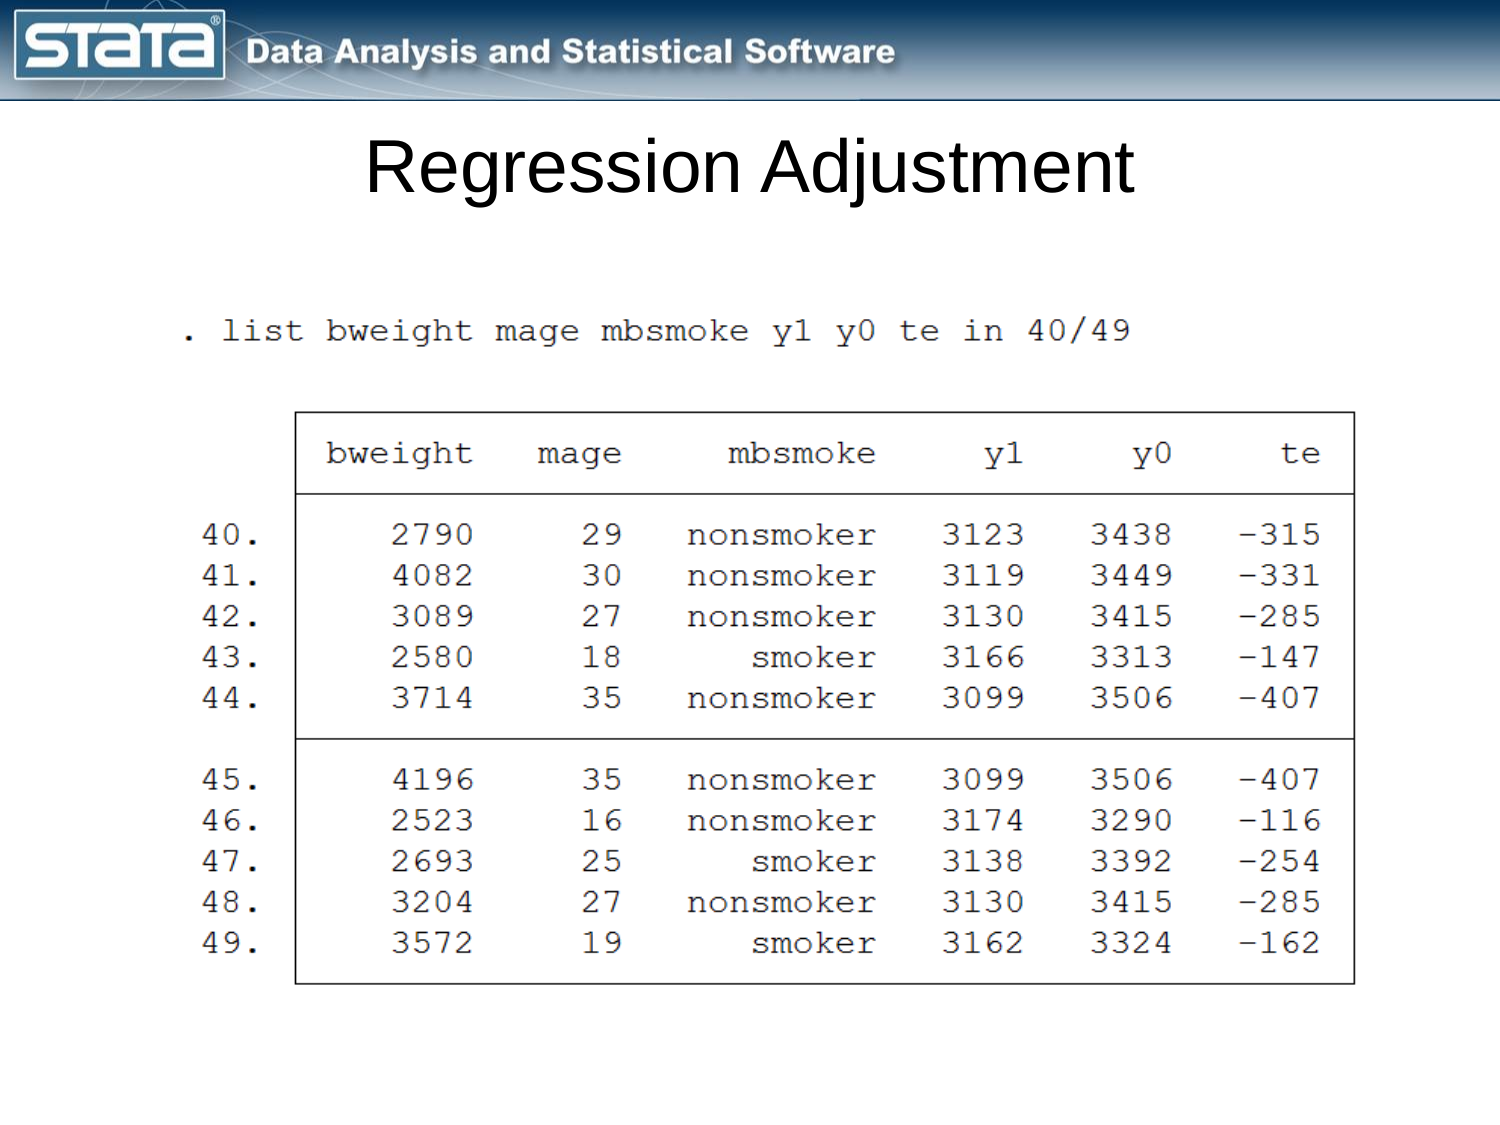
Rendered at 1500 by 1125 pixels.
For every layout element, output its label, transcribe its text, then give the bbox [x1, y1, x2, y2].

title Regression Adjustment [0, 108, 1500, 225]
picture [0, 0, 1500, 102]
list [174, 312, 1375, 1001]
